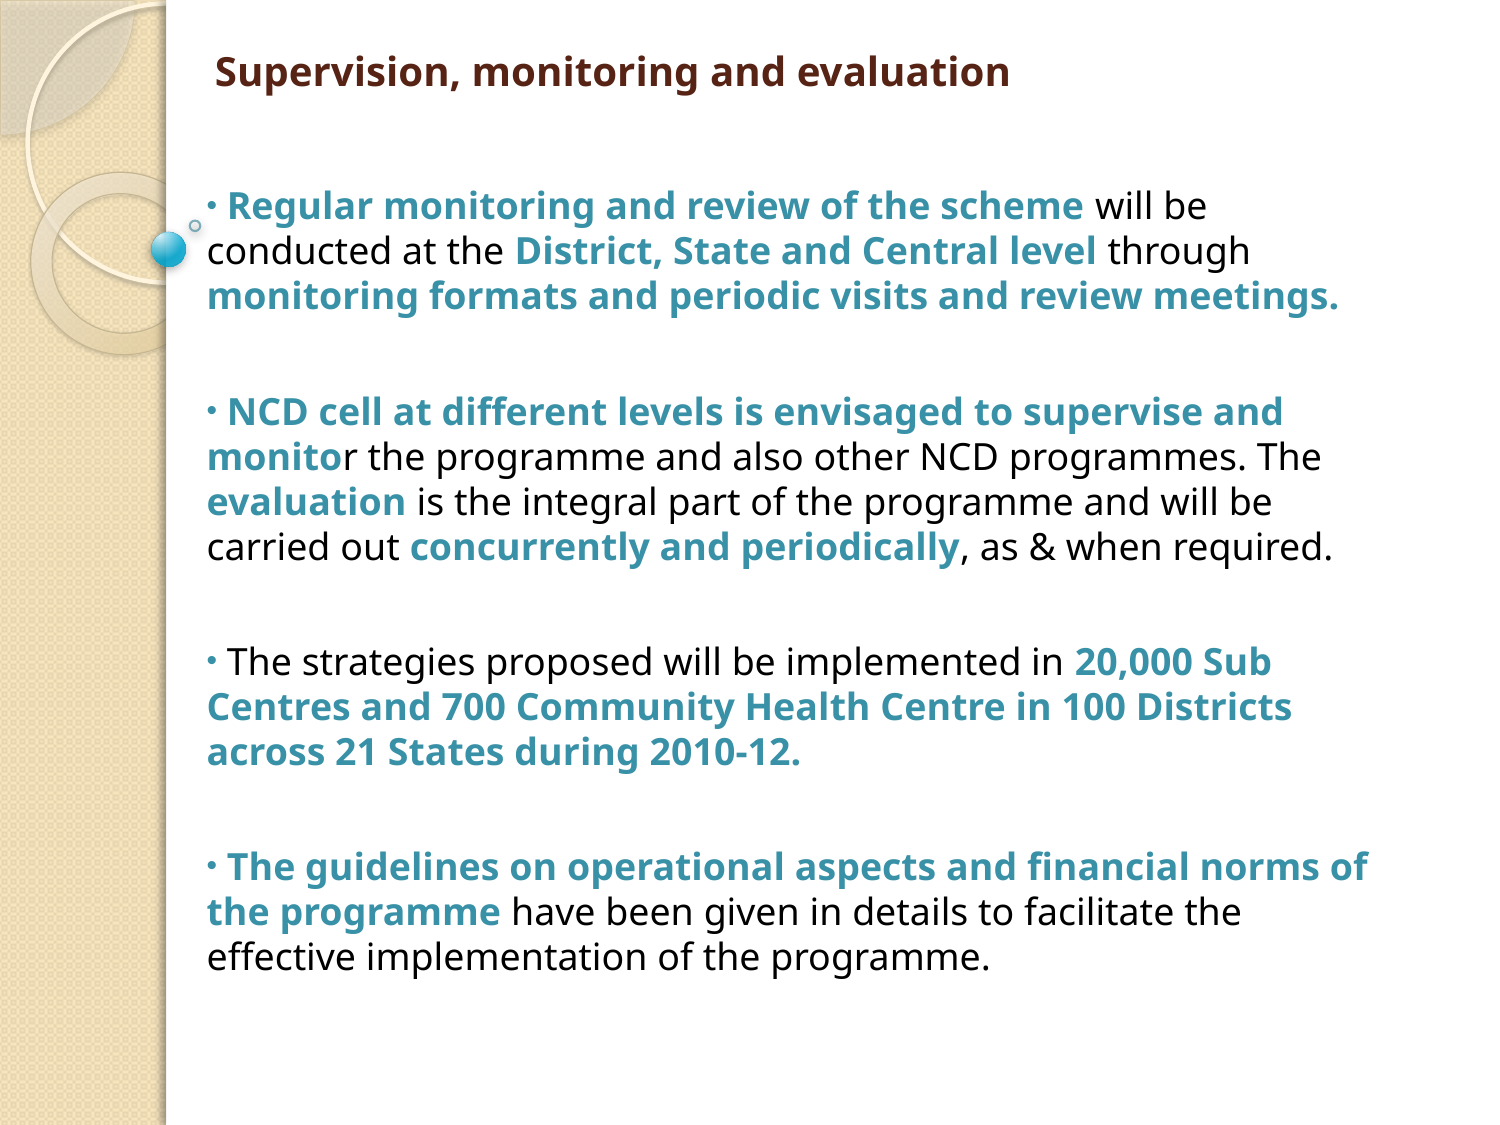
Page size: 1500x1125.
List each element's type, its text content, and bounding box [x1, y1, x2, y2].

subtitle Regular monitoring and review of the scheme will be conducted at the District, State and Central level through monitoring formats and periodic visits and review meetings. NCD cell at different levels is envisaged to supervise and monitor the programme and also other NCD programmes. The evaluation is the integral part of the programme and will be carried out concurrently and periodically, as & when required. The strategies proposed will be implemented in 20,000 Sub Centres and 700 Community Health Centre in 100 Districts across 21 States during 2010-12. The guidelines on operational aspects and financial norms of the programme have been given in details to facilitate the effective implementation of the programme. [187, 125, 1413, 1063]
title Supervision, monitoring and evaluation [200, 37, 1388, 125]
